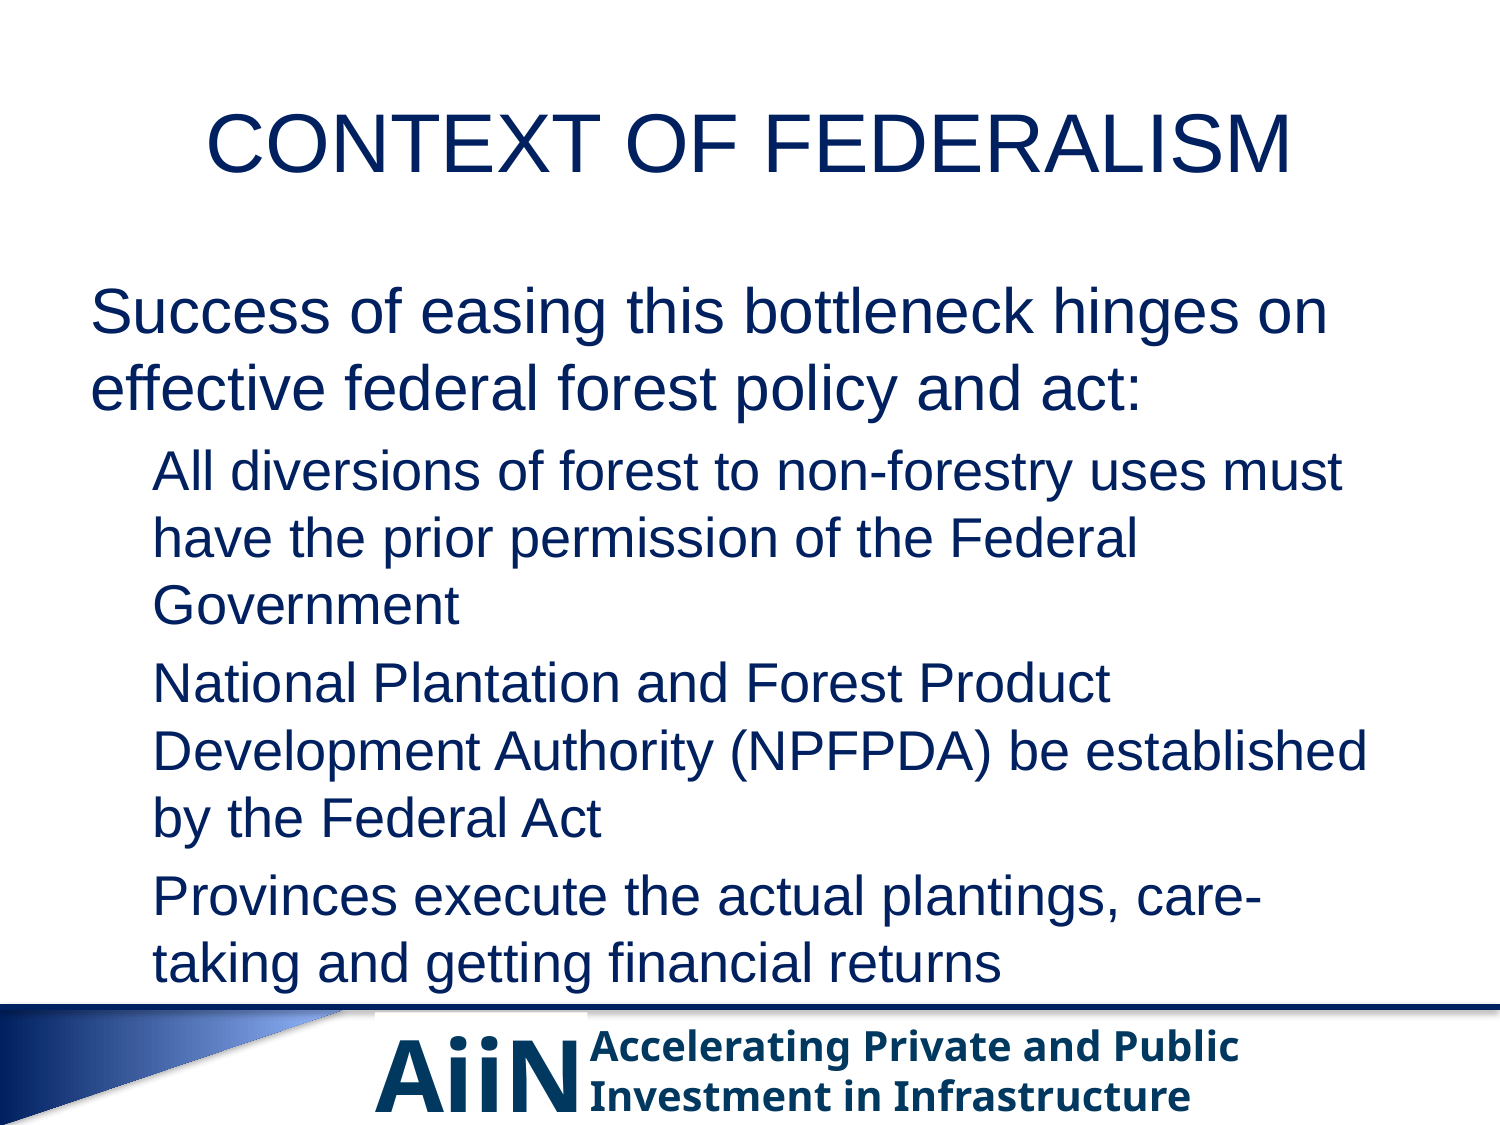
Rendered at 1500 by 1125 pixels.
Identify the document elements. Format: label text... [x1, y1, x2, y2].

list Success of easing this bottleneck hinges on effective federal forest policy and act: All diversions of forest to non-forestry uses must have the prior permission of the Federal Government National Plantation and Forest Product Development Authority (NPFPDA) be established by the Federal Act Provinces execute the actual plantings, care-taking and getting financial returns [75, 262, 1425, 1005]
title CONTEXT OF FEDERALISM [75, 45, 1425, 233]
